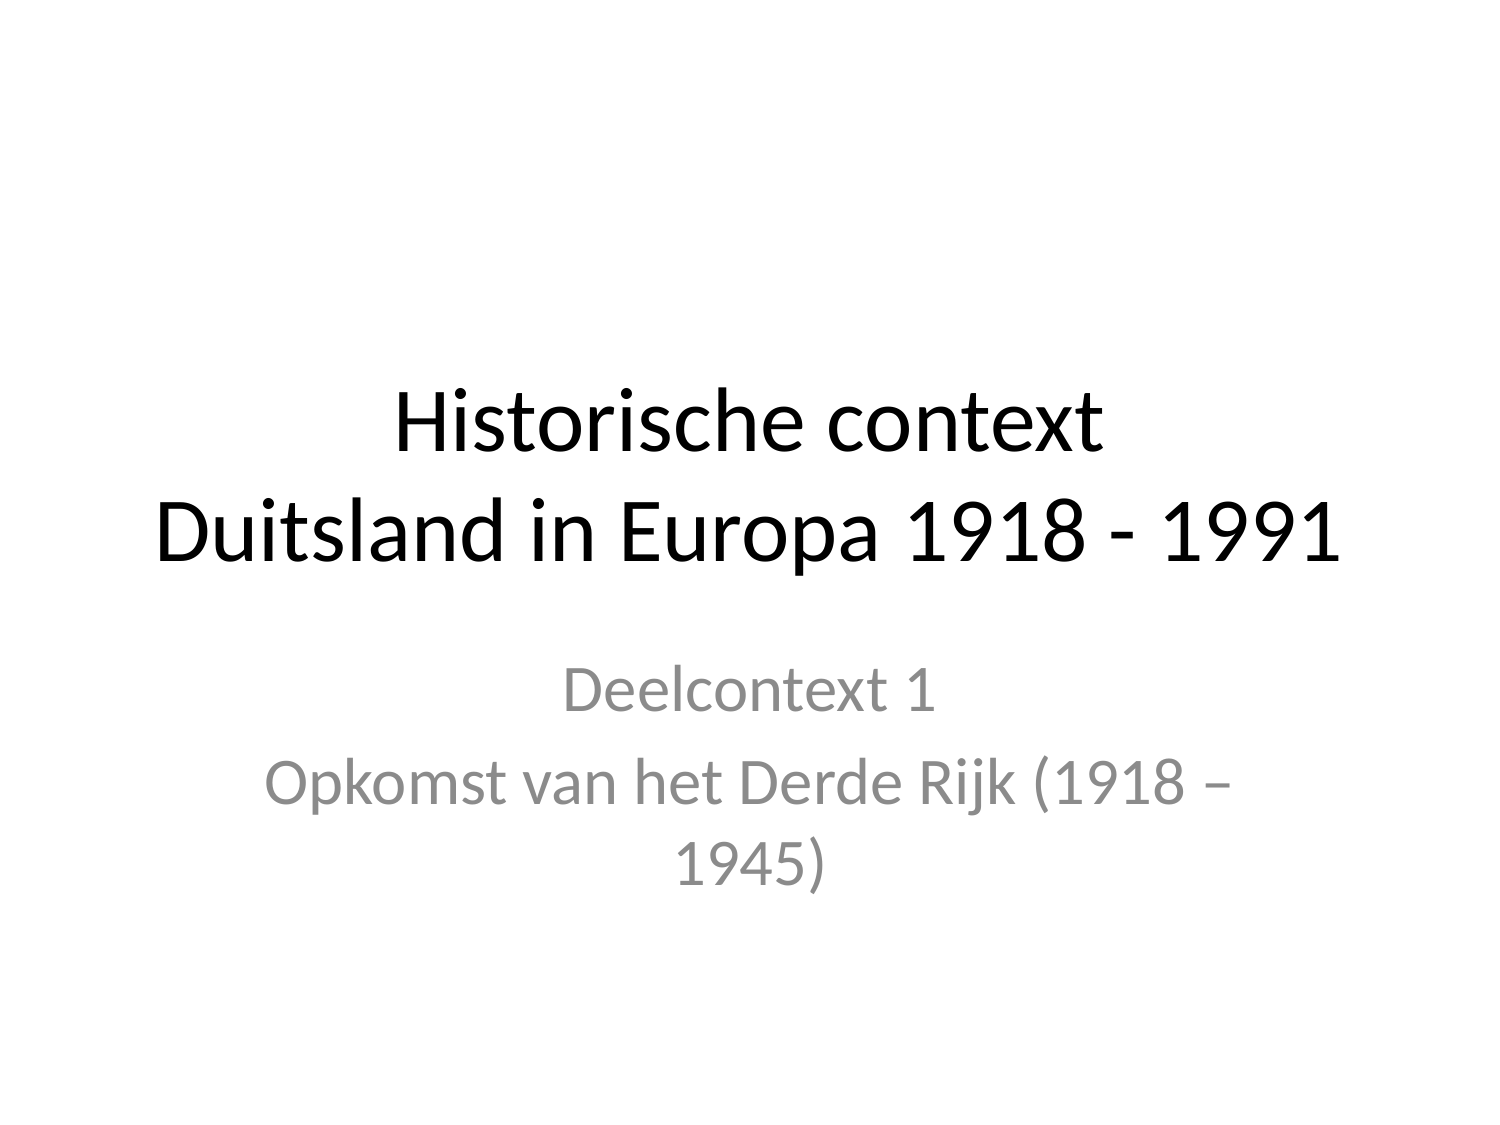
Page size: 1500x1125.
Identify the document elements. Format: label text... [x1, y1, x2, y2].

title Historische context Duitsland in Europa 1918 - 1991 [112, 349, 1388, 591]
subtitle Deelcontext 1 Opkomst van het Derde Rijk (1918 – 1945) [225, 637, 1275, 925]
